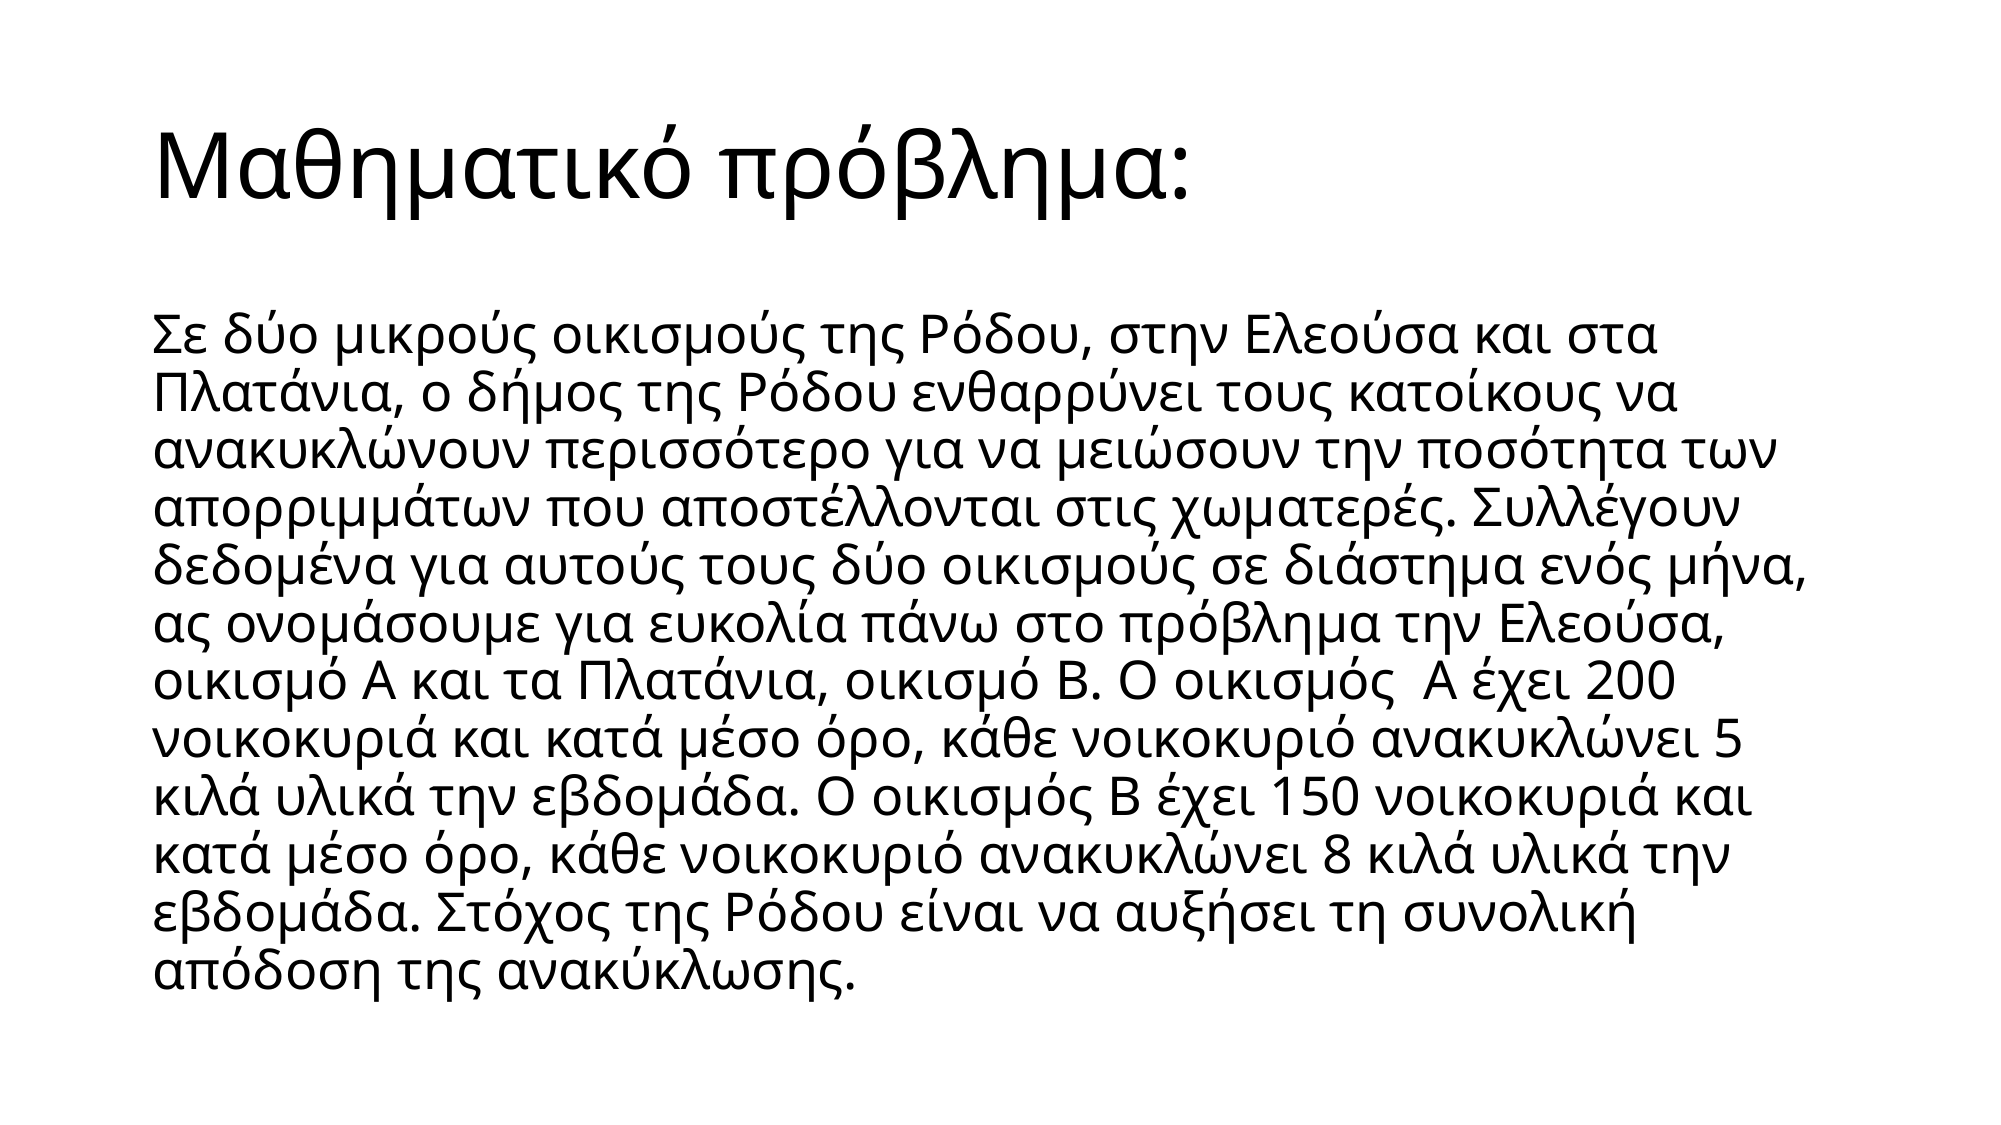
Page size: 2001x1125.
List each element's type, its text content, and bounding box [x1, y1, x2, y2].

list Σε δύο μικρούς οικισμούς της Ρόδου, στην Ελεούσα και στα Πλατάνια, ο δήμος της Ρόδου ενθαρρύνει τους κατοίκους να ανακυκλώνουν περισσότερο για να μειώσουν την ποσότητα των απορριμμάτων που αποστέλλονται στις χωματερές. Συλλέγουν δεδομένα για αυτούς τους δύο οικισμούς σε διάστημα ενός μήνα, ας ονομάσουμε για ευκολία πάνω στο πρόβλημα την Ελεούσα, οικισμό Α και τα Πλατάνια, οικισμό Β. Ο οικισμός Α έχει 200 νοικοκυριά και κατά μέσο όρο, κάθε νοικοκυριό ανακυκλώνει 5 κιλά υλικά την εβδομάδα. Ο οικισμός Β έχει 150 νοικοκυριά και κατά μέσο όρο, κάθε νοικοκυριό ανακυκλώνει 8 κιλά υλικά την εβδομάδα. Στόχος της Ρόδου είναι να αυξήσει τη συνολική απόδοση της ανακύκλωσης. [137, 299, 1863, 1014]
title Μαθηματικό πρόβλημα: [137, 59, 1863, 278]
